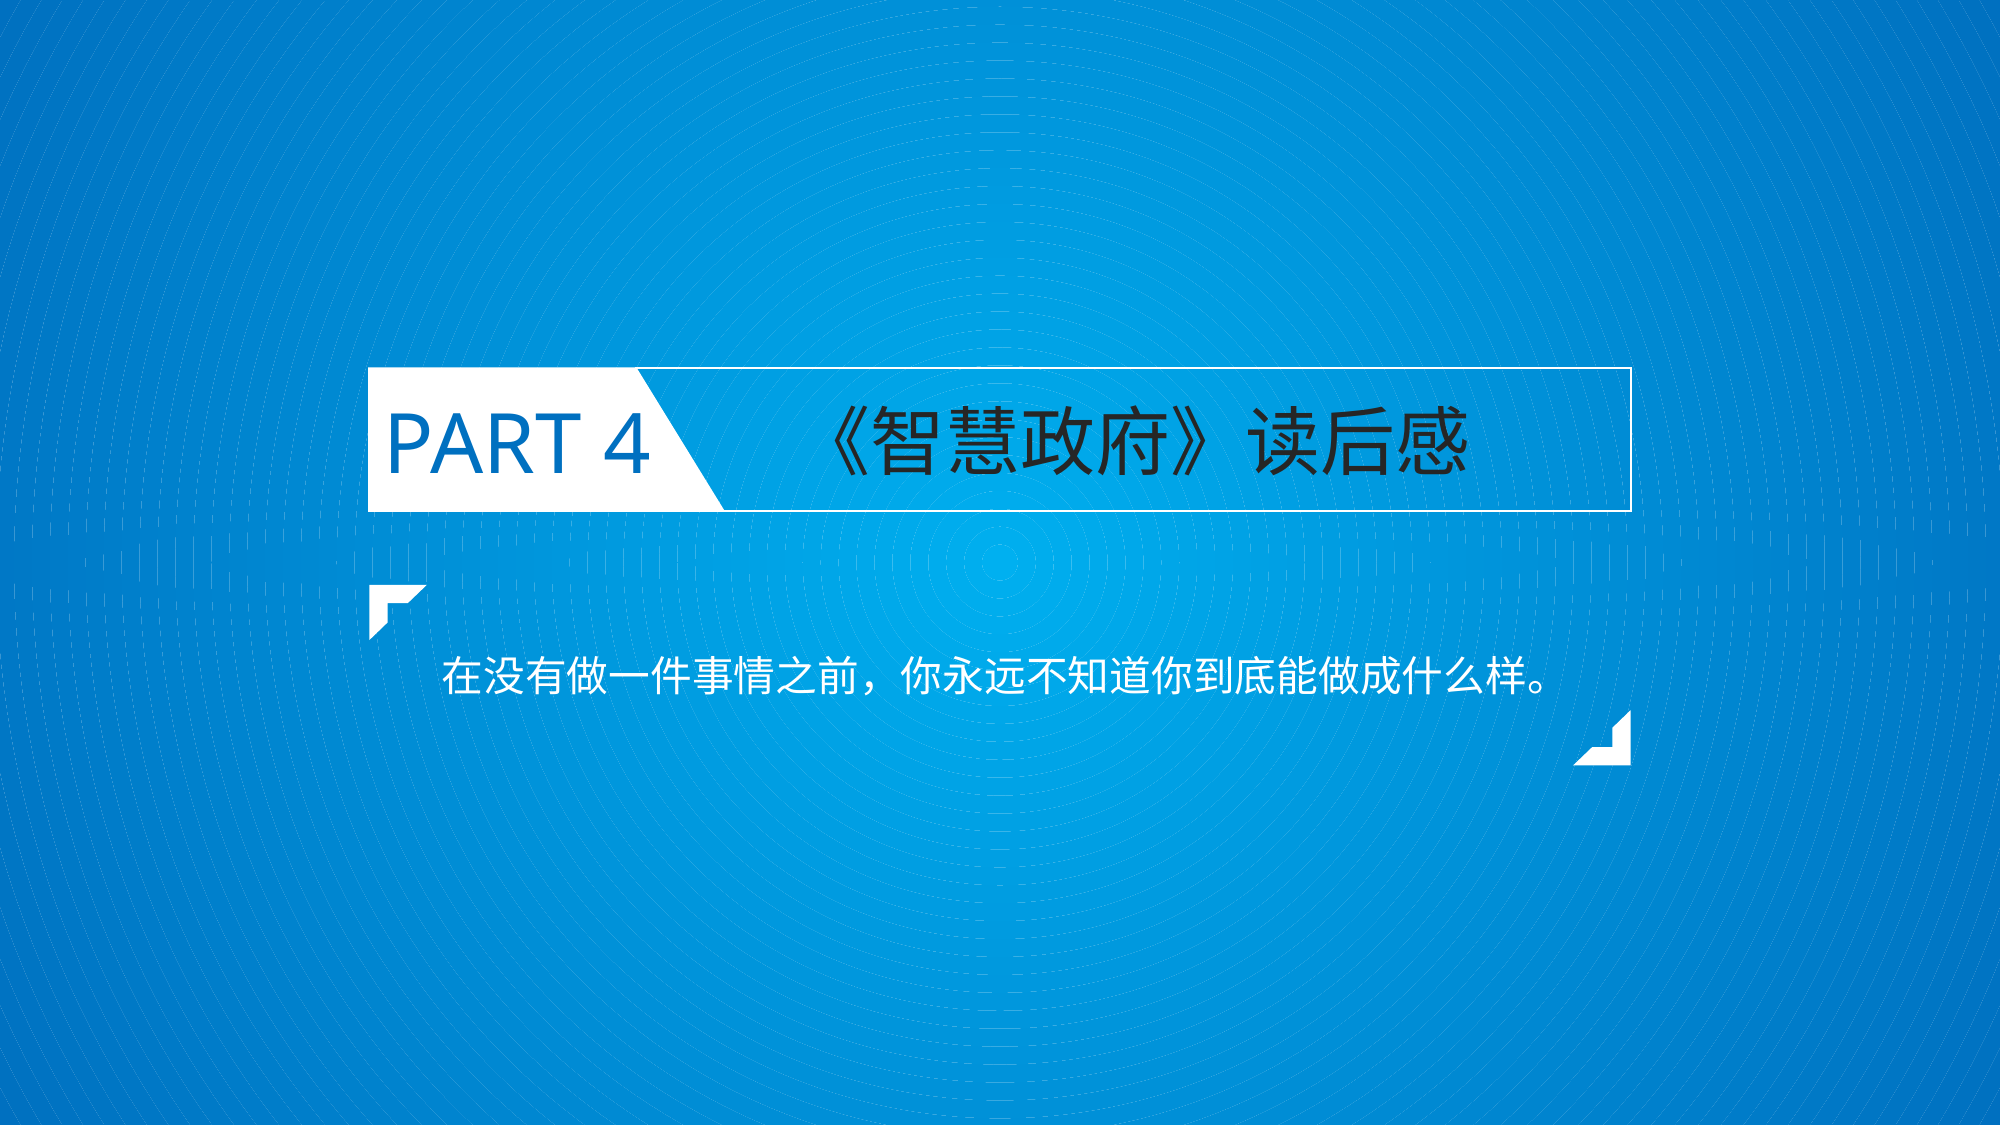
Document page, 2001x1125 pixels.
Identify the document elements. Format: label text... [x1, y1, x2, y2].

text_box [1570, 707, 1632, 767]
text_box [368, 583, 430, 643]
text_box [369, 368, 1631, 511]
text_box 在没有做一件事情之前，你永远不知道你到底能做成什么样。 [426, 642, 1573, 708]
